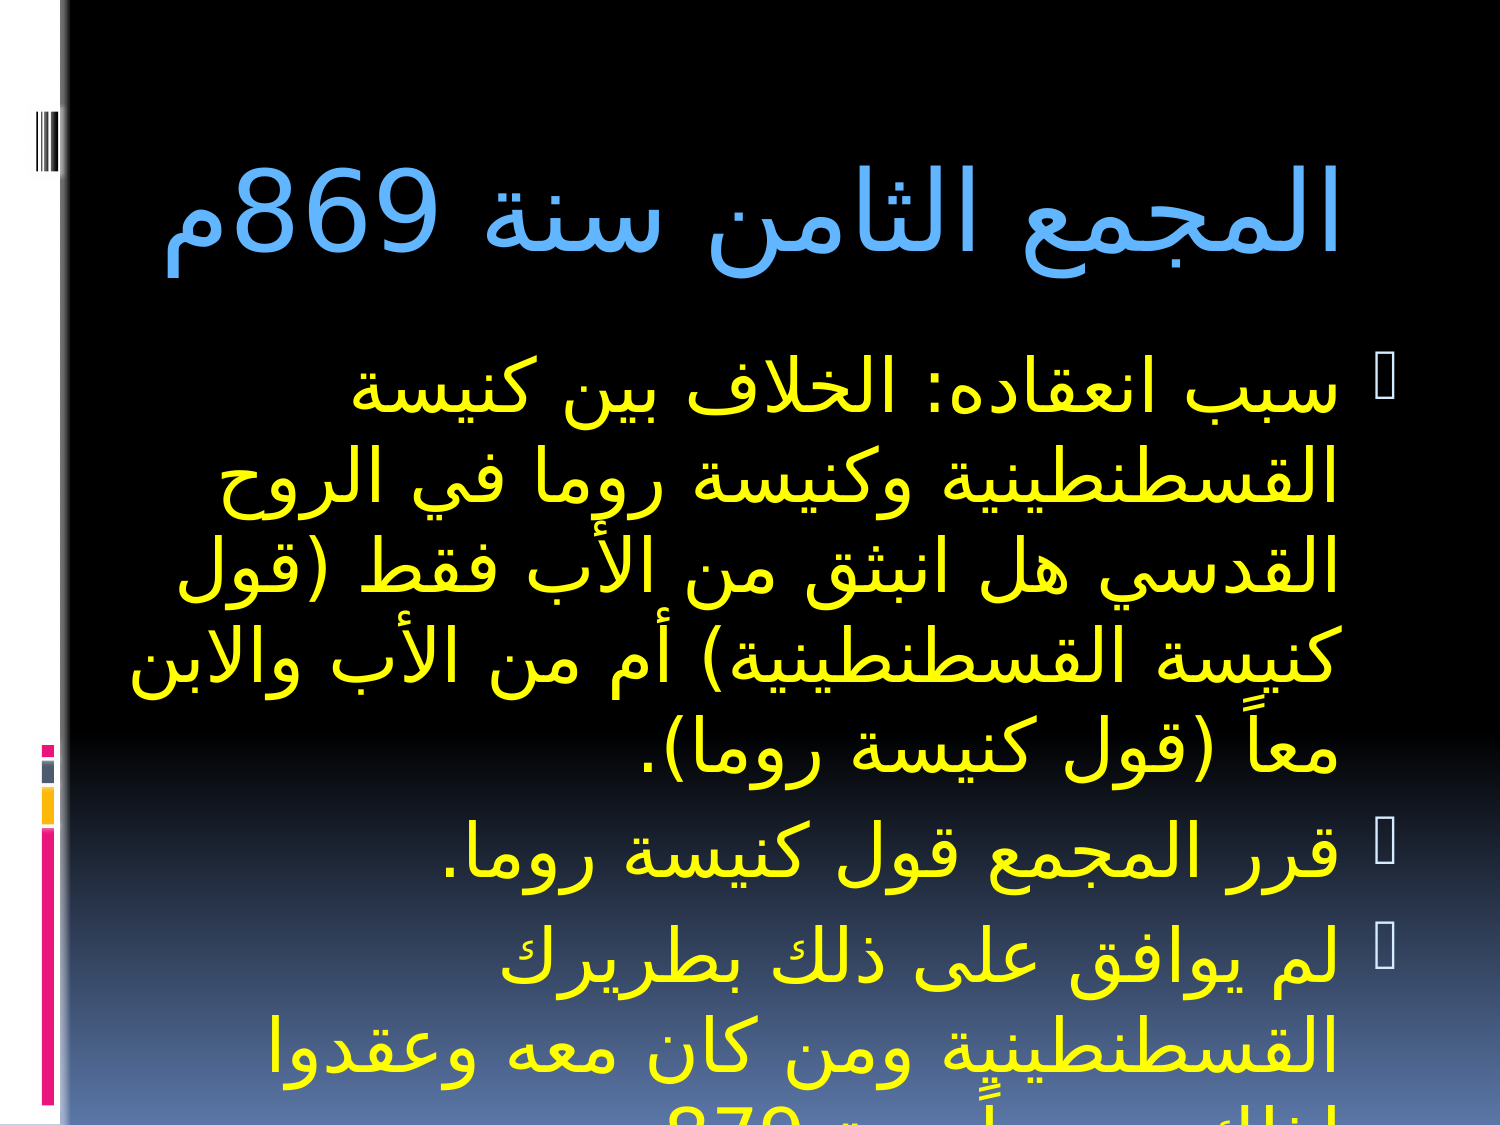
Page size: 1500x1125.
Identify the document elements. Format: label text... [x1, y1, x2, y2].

list المجمع الثامن سنة 869م سبب انعقاده: الخلاف بين كنيسة القسطنطينية وكنيسة روما في الروح القدسي هل انبثق من الأب فقط (قول كنيسة القسطنطينية) أم من الأب والابن معاً (قول كنيسة روما). قرر المجمع قول كنيسة روما. لم يوافق على ذلك بطريرك القسطنطينية ومن كان معه وعقدوا لذلك مجمعاً سنة 879. [93, 46, 1425, 1055]
